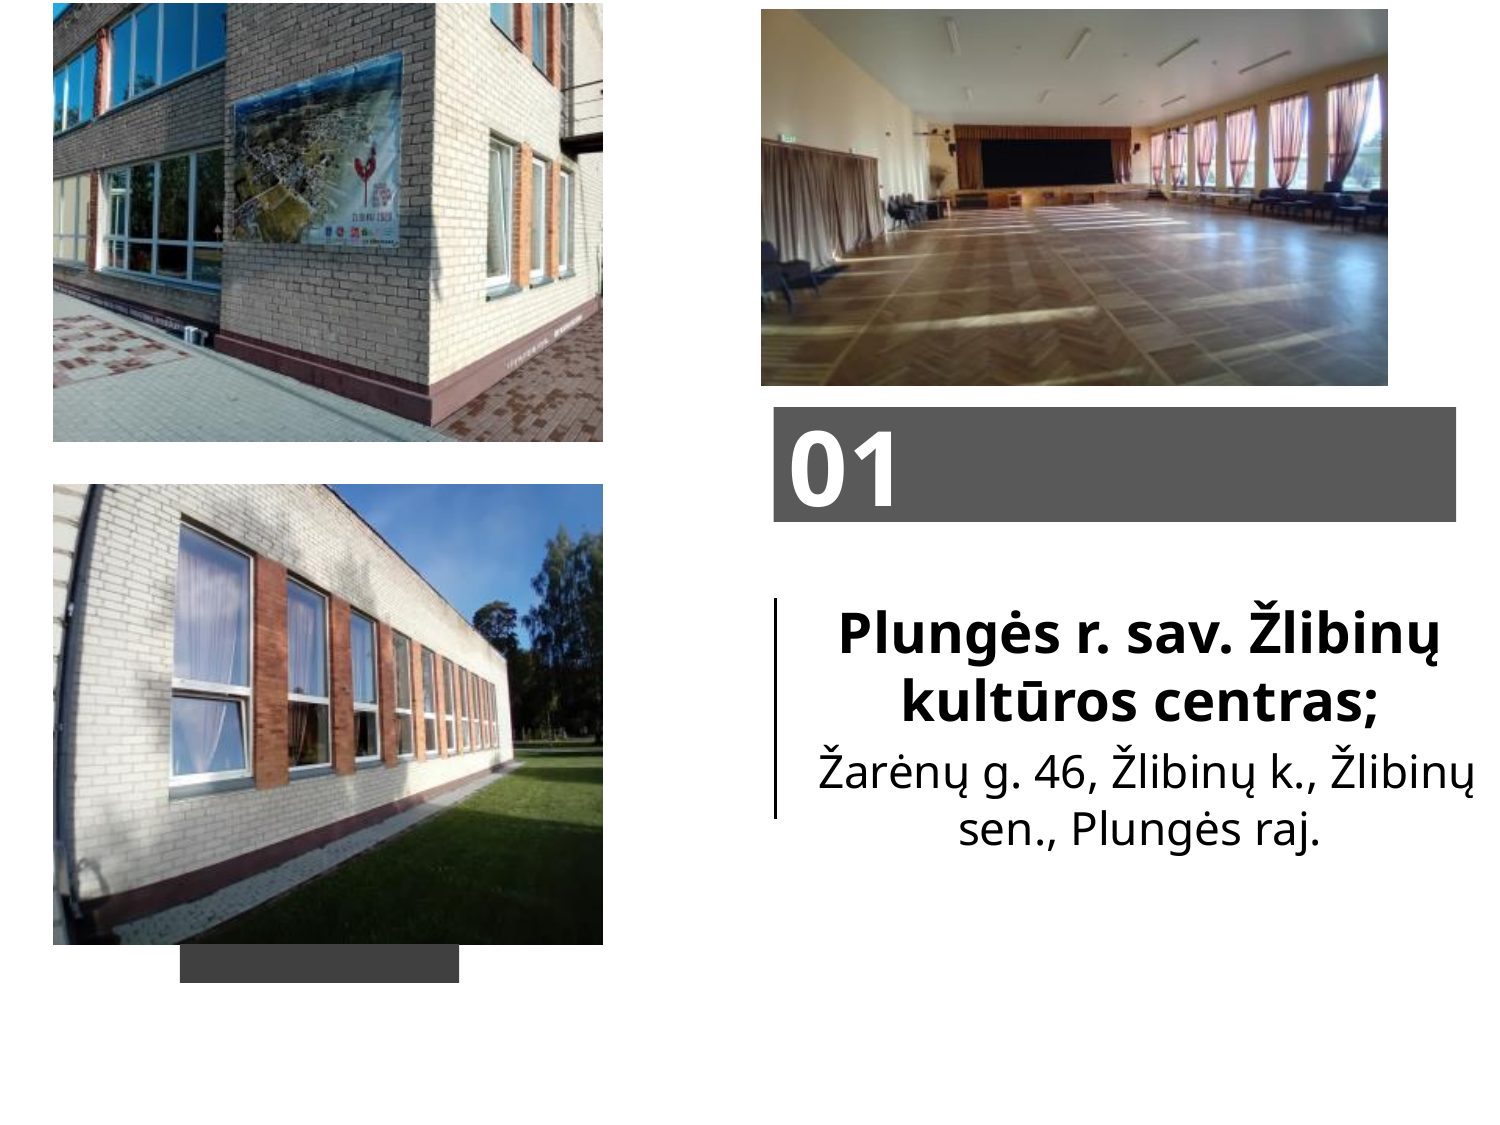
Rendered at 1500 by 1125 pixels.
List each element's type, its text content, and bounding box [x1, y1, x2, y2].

text_box 01 [773, 407, 1457, 522]
picture [52, 2, 603, 442]
picture [761, 9, 1389, 386]
title Plungės r. sav. Žlibinų kultūros centras; Žarėnų g. 46, Žlibinų k., Žlibinų sen., Plungės raj. [785, 574, 1496, 988]
picture [52, 484, 603, 945]
text_box [179, 953, 460, 983]
